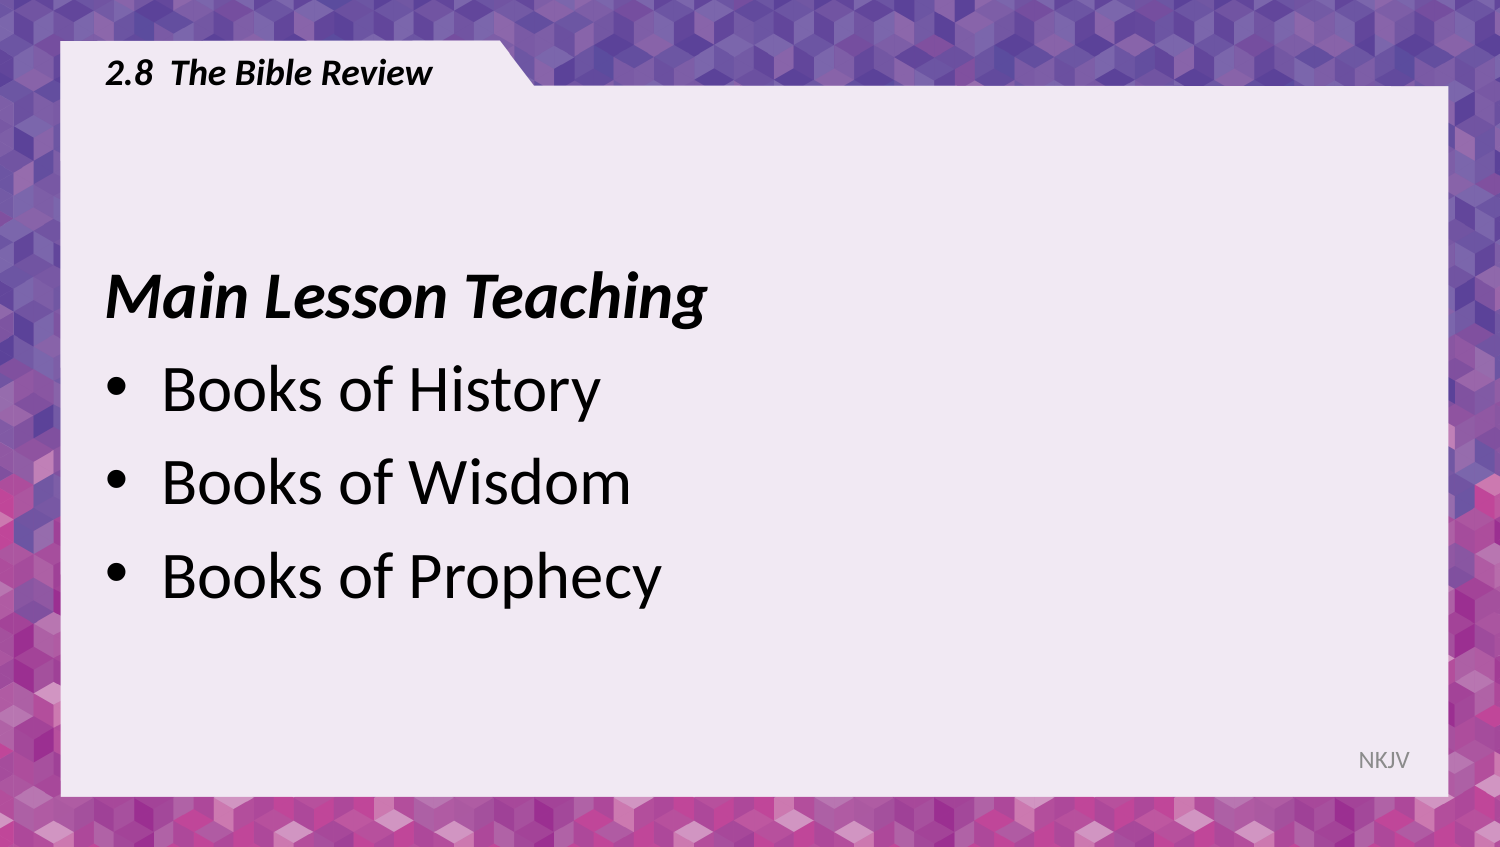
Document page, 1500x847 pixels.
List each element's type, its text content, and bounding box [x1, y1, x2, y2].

picture [0, 0, 1500, 847]
list Main Lesson Teaching Books of History Books of Wisdom Books of Prophecy [89, 141, 1403, 722]
footer NKJV [950, 736, 1425, 782]
title 2.8 The Bible Review [89, 33, 1420, 108]
